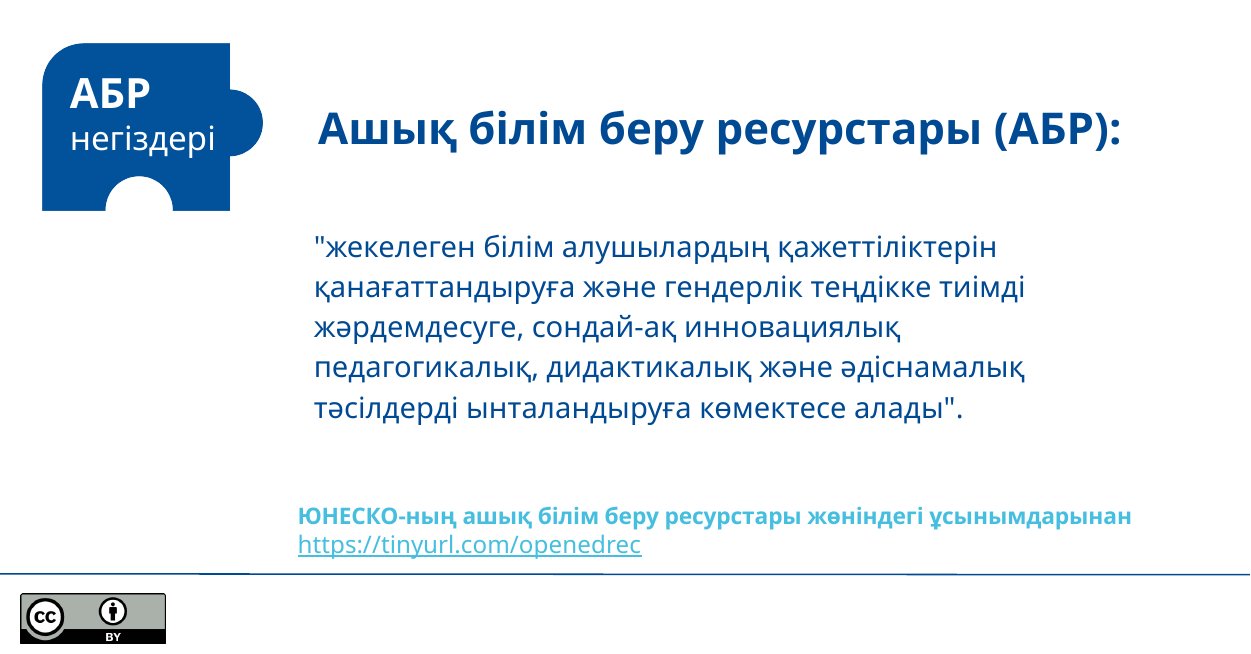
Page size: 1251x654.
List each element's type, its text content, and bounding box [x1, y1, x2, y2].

text_box АБР негіздері [54, 52, 392, 252]
text_box [0, 582, 1250, 654]
picture [41, 43, 263, 212]
picture [20, 592, 166, 645]
text_box ЮНЕСКО-ның ашық білім беру ресурстары жөніндегі ұсынымдарынан https://tinyurl.com/openedrec [286, 490, 1191, 572]
text_box "жекелеген білім алушылардың қажеттіліктерін қанағаттандыруға және гендерлік теңдікке тиімді жәрдемдесуге, сондай-ақ инновациялық педагогикалық, дидактикалық және әдіснамалық тәсілдерді ынталандыруға көмектесе алады". [301, 210, 1080, 472]
text_box [325, 469, 1250, 530]
text_box Ашық білім беру ресурстары (АБР): [392, 88, 1172, 166]
